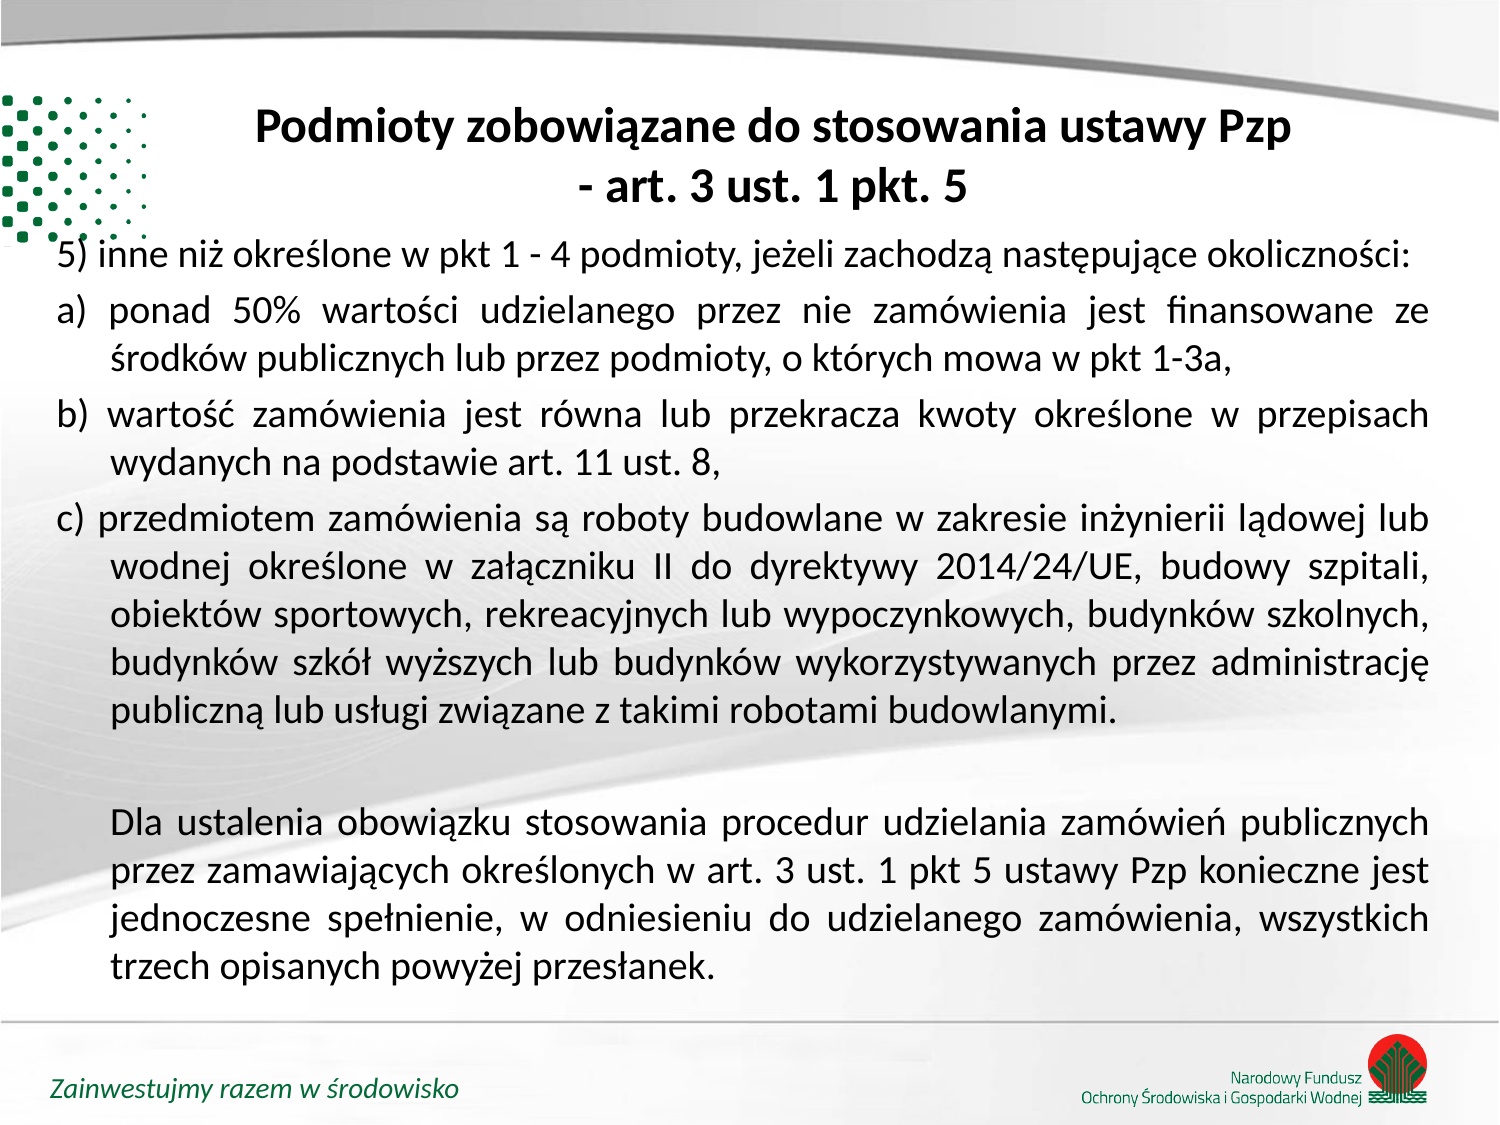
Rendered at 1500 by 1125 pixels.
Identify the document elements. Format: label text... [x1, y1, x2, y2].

title Podmioty zobowiązane do stosowania ustawy Pzp - art. 3 ust. 1 pkt. 5 [100, 58, 1447, 219]
list 5) inne niż określone w pkt 1 - 4 podmioty, jeżeli zachodzą następujące okoliczności: a) ponad 50% wartości udzielanego przez nie zamówienia jest finansowane ze środków publicznych lub przez podmioty, o których mowa w pkt 1-3a, b) wartość zamówienia jest równa lub przekracza kwoty określone w przepisach wydanych na podstawie art. 11 ust. 8, c) przedmiotem zamówienia są roboty budowlane w zakresie inżynierii lądowej lub wodnej określone w załączniku II do dyrektywy 2014/24/UE, budowy szpitali, obiektów sportowych, rekreacyjnych lub wypoczynkowych, budynków szkolnych, budynków szkół wyższych lub budynków wykorzystywanych przez administrację publiczną lub usługi związane z takimi robotami budowlanymi. Dla ustalenia obowiązku stosowania procedur udzielania zamówień publicznych przez zamawiających określonych w art. 3 ust. 1 pkt 5 ustawy Pzp konieczne jest jednoczesne spełnienie, w odniesieniu do udzielanego zamówienia, wszystkich trzech opisanych powyżej przesłanek. [41, 219, 1447, 1005]
picture [0, 0, 1499, 1125]
